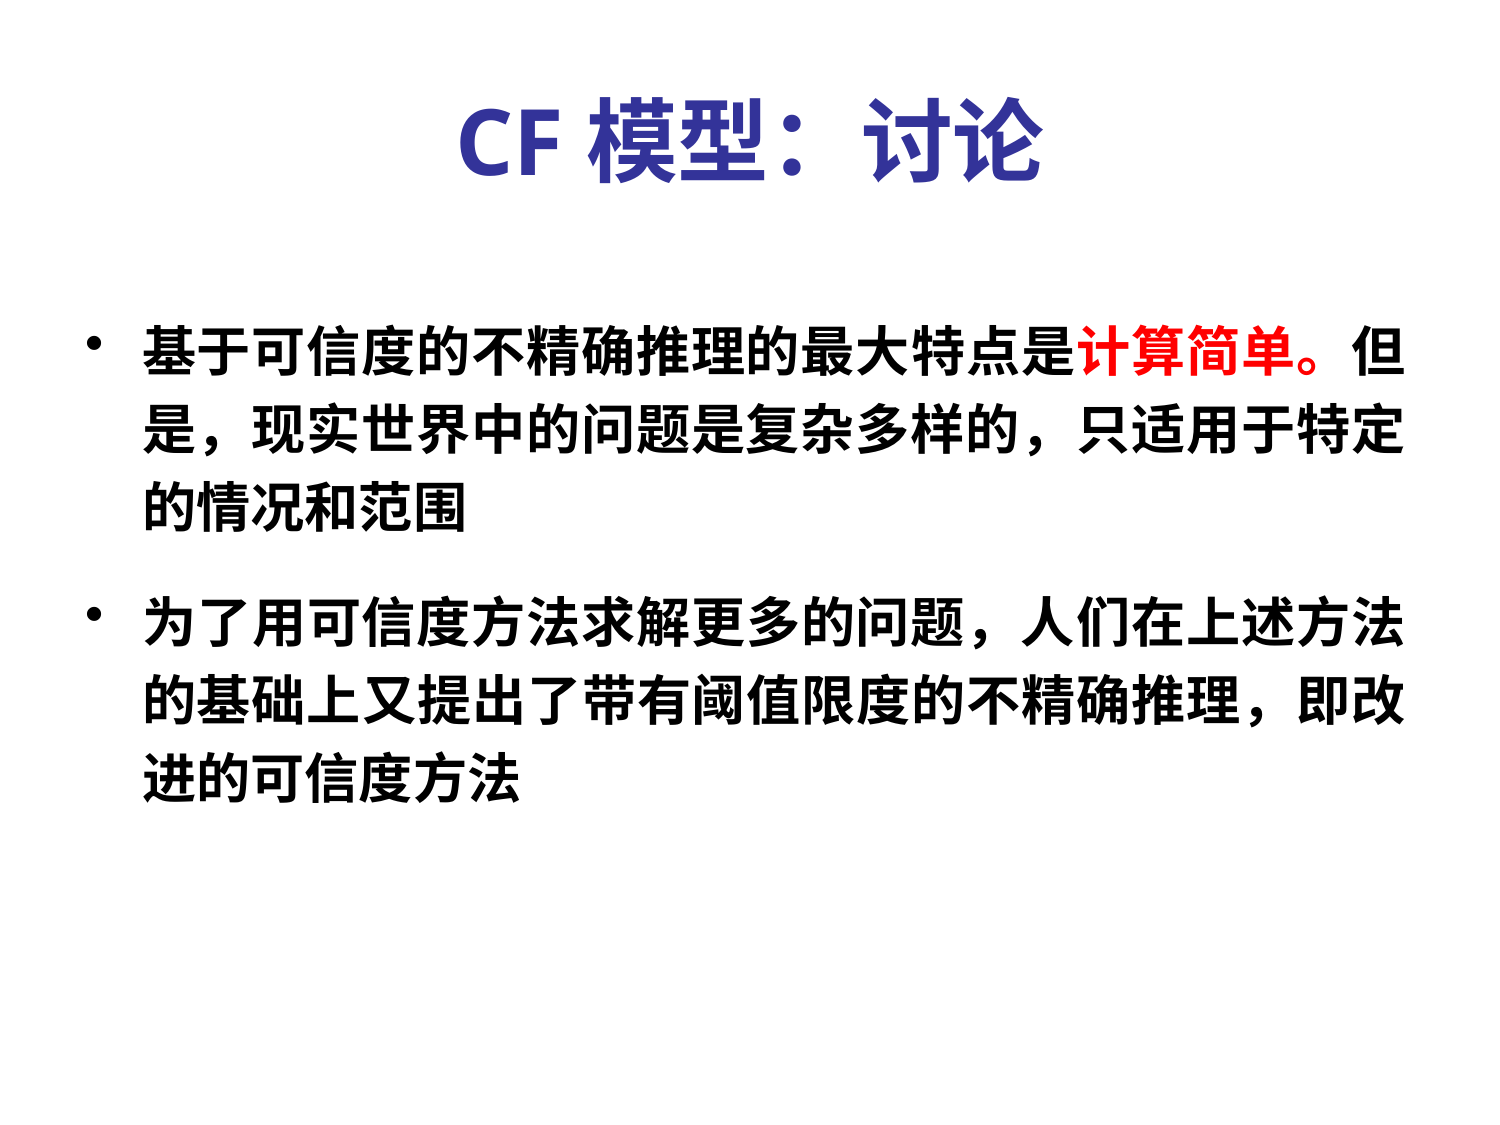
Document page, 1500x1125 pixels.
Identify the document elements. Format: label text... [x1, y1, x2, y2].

list 基于可信度的不精确推理的最大特点是计算简单。但是，现实世界中的问题是复杂多样的，只适用于特定的情况和范围 为了用可信度方法求解更多的问题，人们在上述方法的基础上又提出了带有阈值限度的不精确推理，即改进的可信度方法 [70, 296, 1421, 900]
title CF模型：讨论 [75, 45, 1425, 233]
